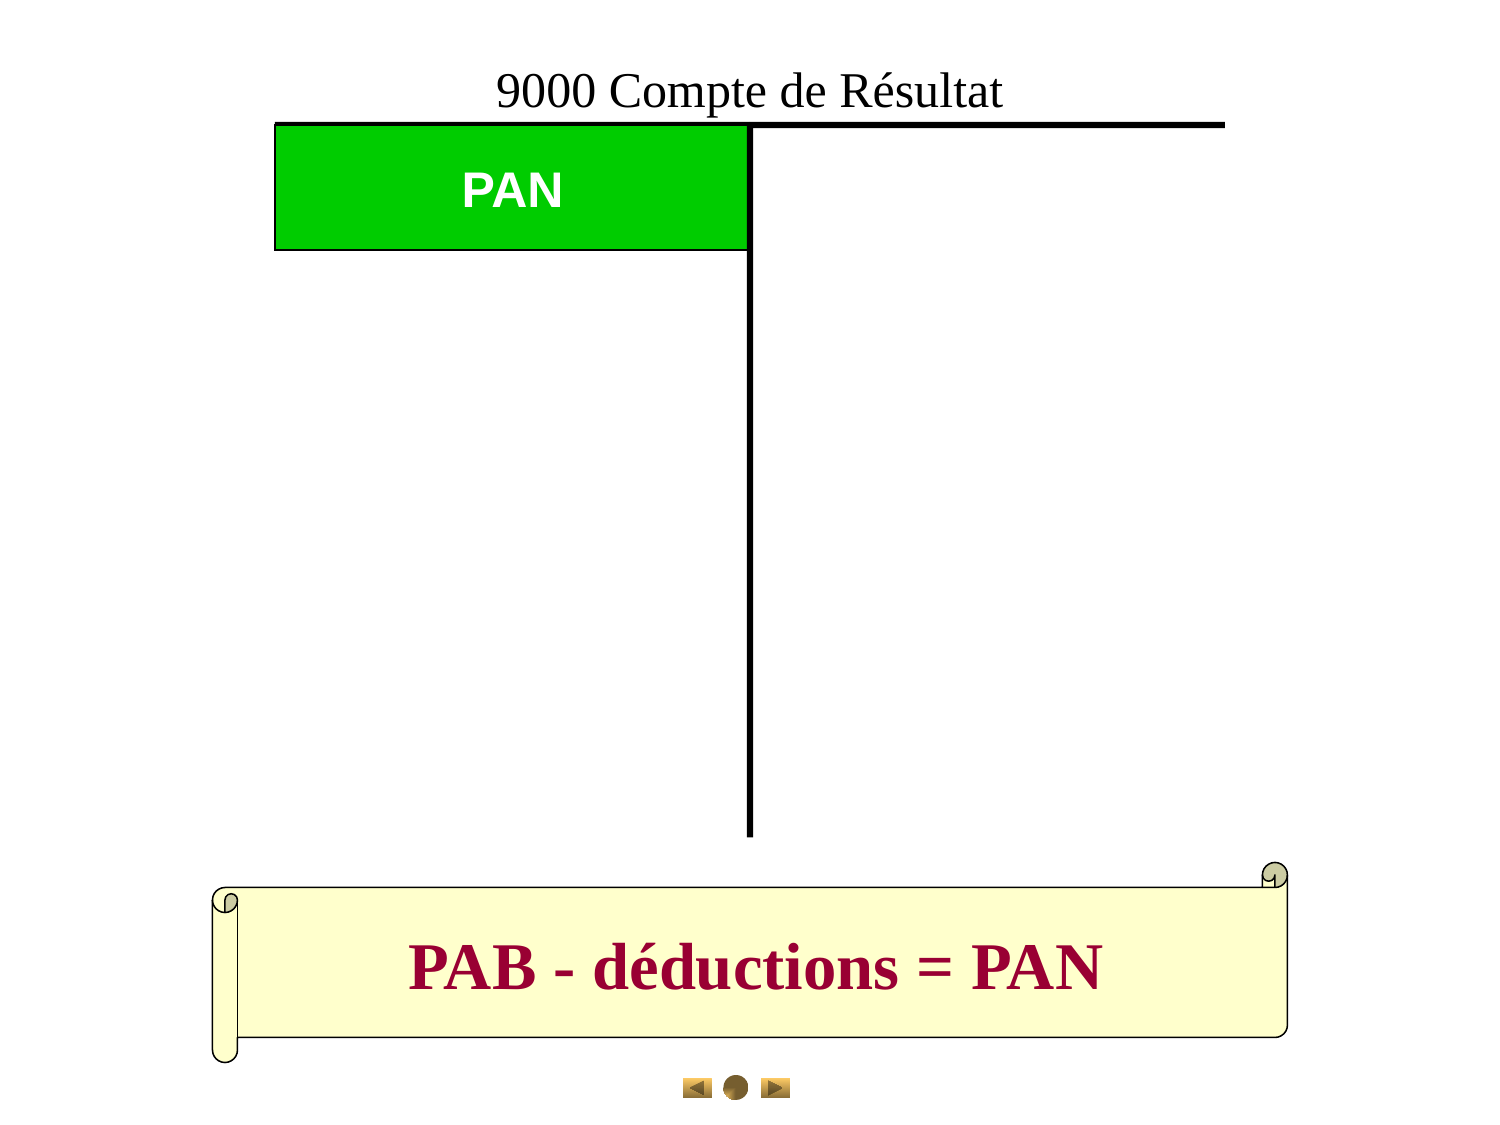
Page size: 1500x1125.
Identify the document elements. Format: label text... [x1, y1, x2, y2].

text_box PAB - déductions = PAN [212, 862, 1288, 1063]
text_box 9000 Compte de Résultat [275, 49, 1225, 125]
text_box PAN [275, 125, 750, 250]
